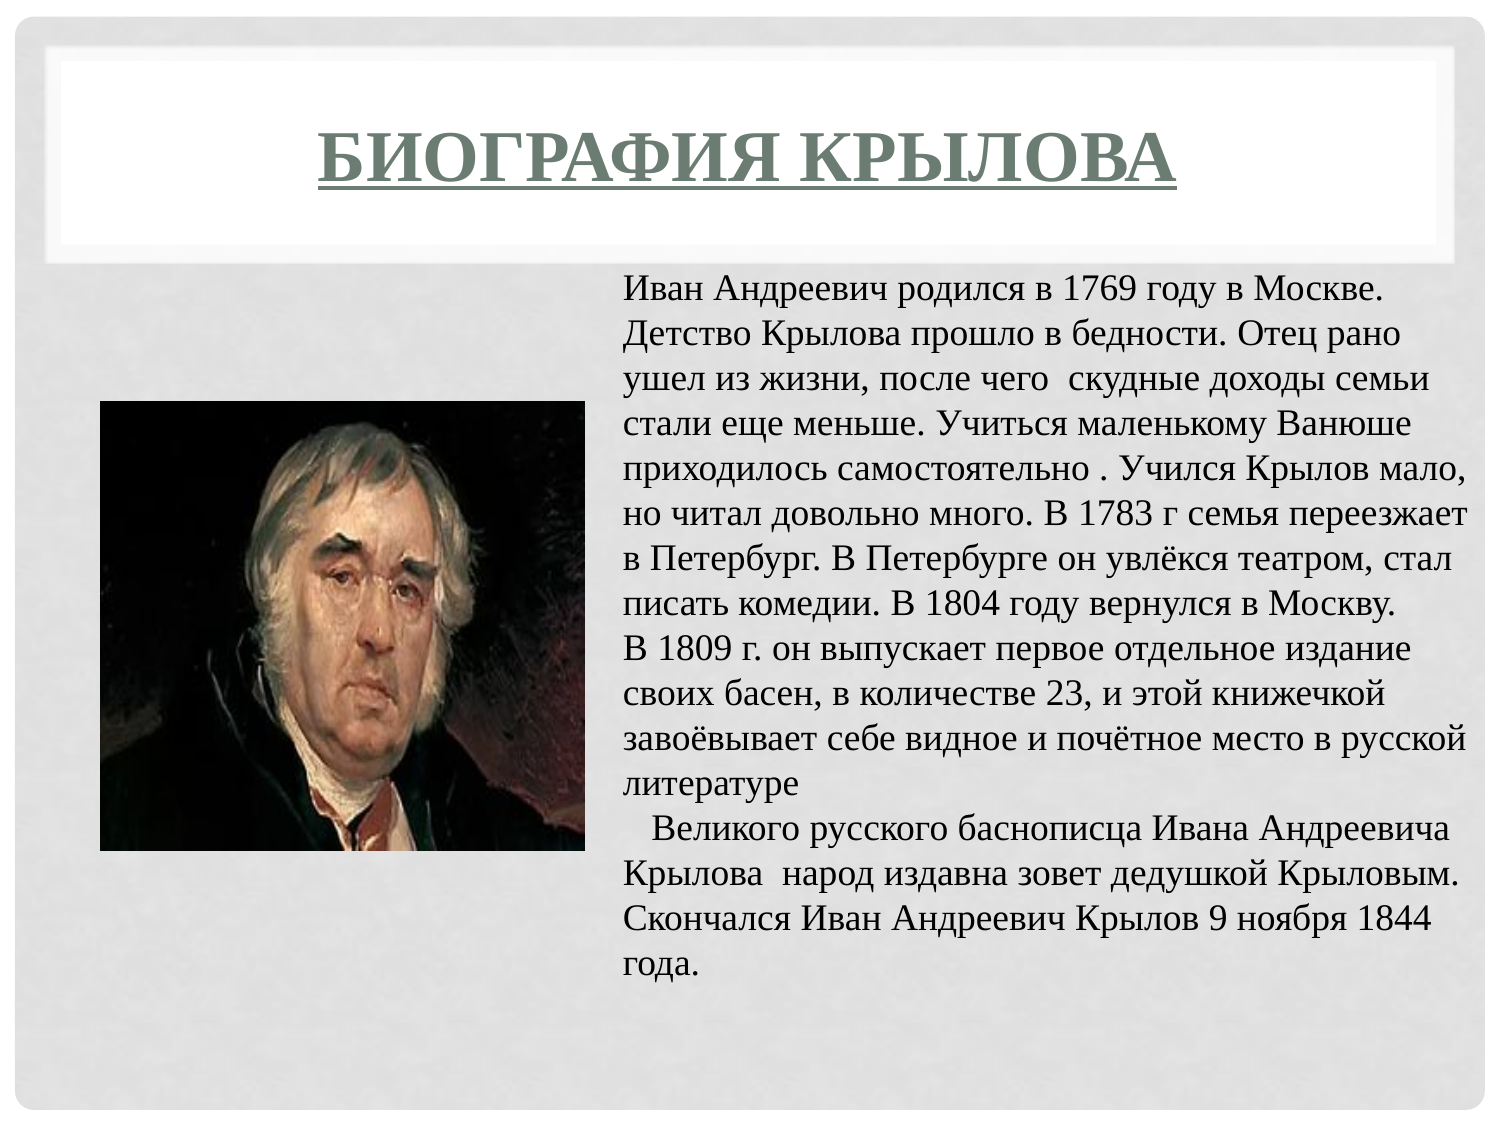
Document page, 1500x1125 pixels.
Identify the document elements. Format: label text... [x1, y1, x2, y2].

text_box Иван Андреевич родился в 1769 году в Москве. Детство Крылова прошло в бедности. Отец рано ушел из жизни, после чего скудные доходы семьи стали еще меньше. Учиться маленькому Ванюше приходилось самостоятельно . Учился Крылов мало, но читал довольно много. В 1783 г семья переезжает в Петербург. В Петербурге он увлёкся театром, стал писать комедии. В 1804 году вернулся в Москву. В 1809 г. он выпускает первое отдельное издание своих басен, в количестве 23, и этой книжечкой завоёвывает себе видное и почётное место в русской литературе Великого русского баснописца Ивана Андреевича Крылова народ издавна зовет дедушкой Крыловым. Скончался Иван Андреевич Крылов 9 ноября 1844 года. [608, 255, 1500, 991]
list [100, 401, 585, 852]
title Биография Крылова [69, 66, 1425, 238]
